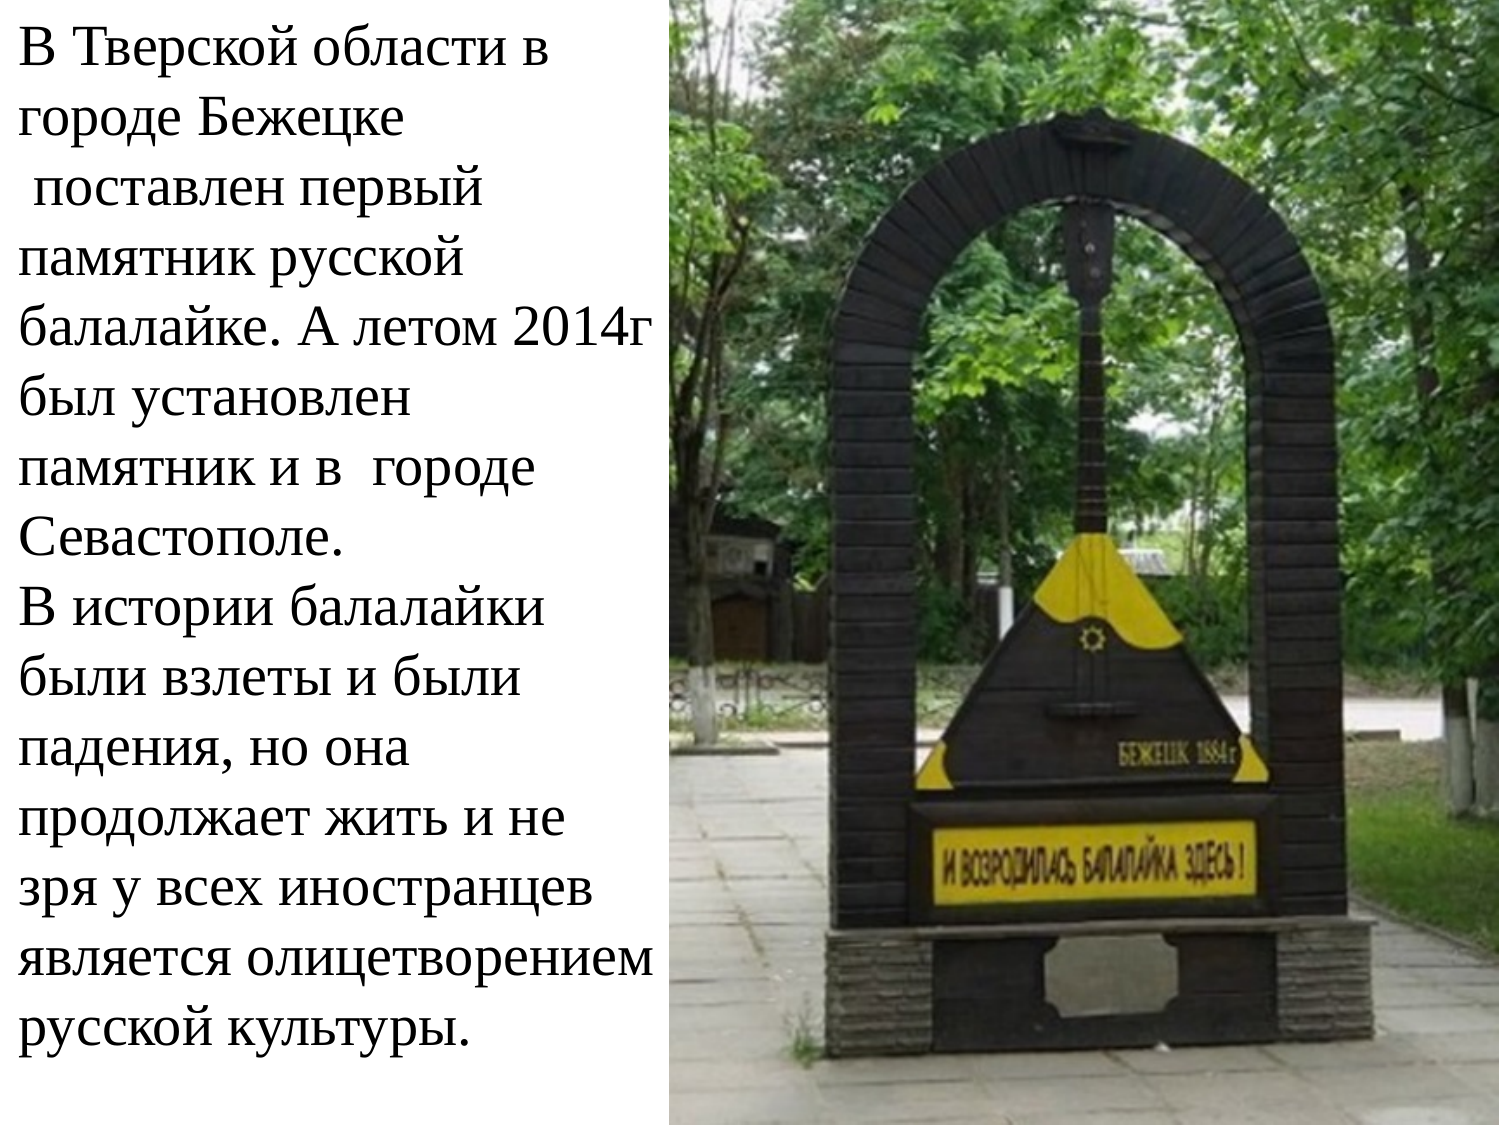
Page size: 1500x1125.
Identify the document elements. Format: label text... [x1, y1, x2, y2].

picture [669, 0, 1499, 1125]
text_box В Тверской области в городе Бежецке поставлен первый памятник русской балалайке. А летом 2014г был установлен памятник и в городе Севастополе. В истории балалайки были взлеты и были падения, но она продолжает жить и не зря у всех иностранцев является олицетворением русской культуры. [4, 0, 667, 1065]
